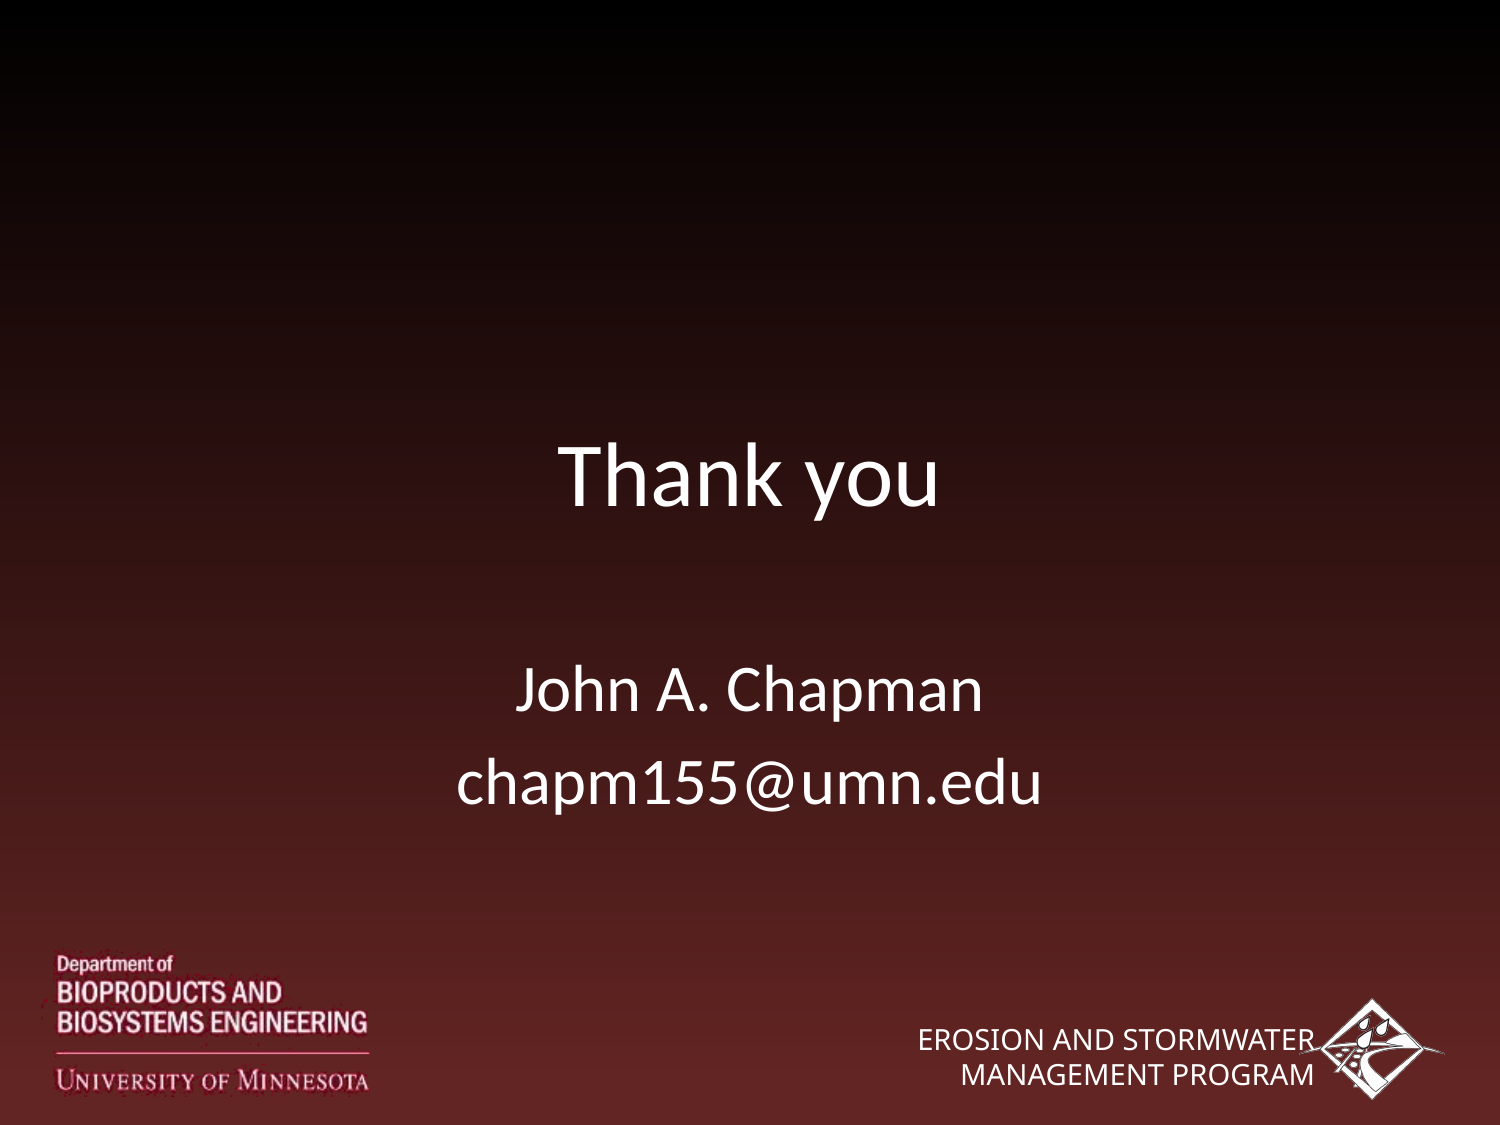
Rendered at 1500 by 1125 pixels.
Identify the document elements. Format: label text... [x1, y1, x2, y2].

subtitle John A. Chapman chapm155@umn.edu [225, 637, 1275, 925]
picture [41, 949, 385, 1097]
title Thank you [112, 349, 1388, 591]
picture [1299, 998, 1445, 1100]
